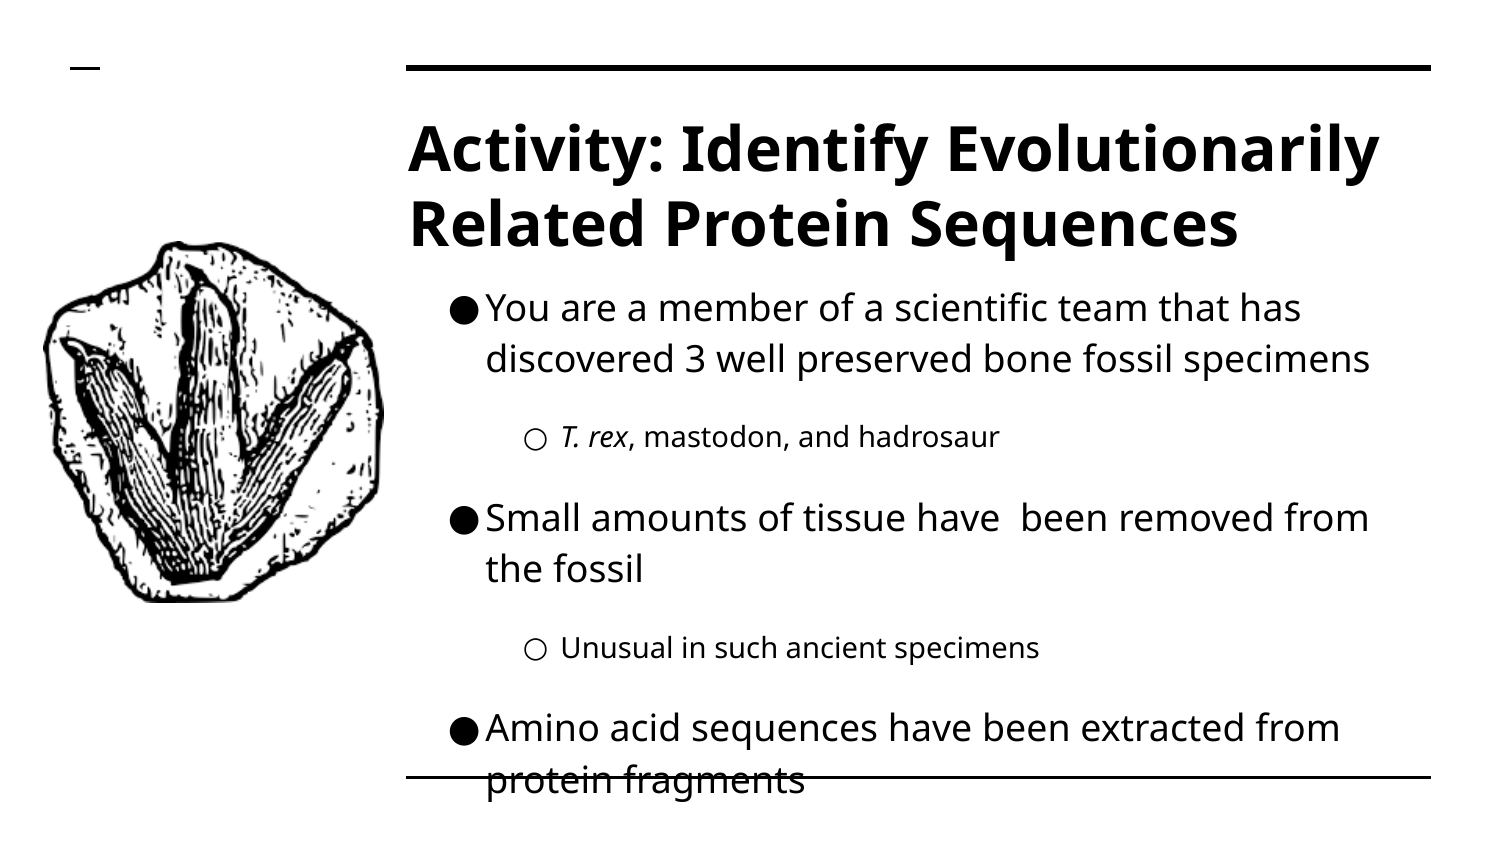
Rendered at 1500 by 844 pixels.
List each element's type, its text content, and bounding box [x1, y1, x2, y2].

picture [42, 241, 385, 603]
title Activity: Identify Evolutionarily Related Protein Sequences [393, 94, 1431, 199]
list You are a member of a scientific team that has discovered 3 well preserved bone fossil specimens T. rex, mastodon, and hadrosaur Small amounts of tissue have been removed from the fossil Unusual in such ancient specimens Amino acid sequences have been extracted from protein fragments First time this has ever happened! [395, 261, 1433, 755]
